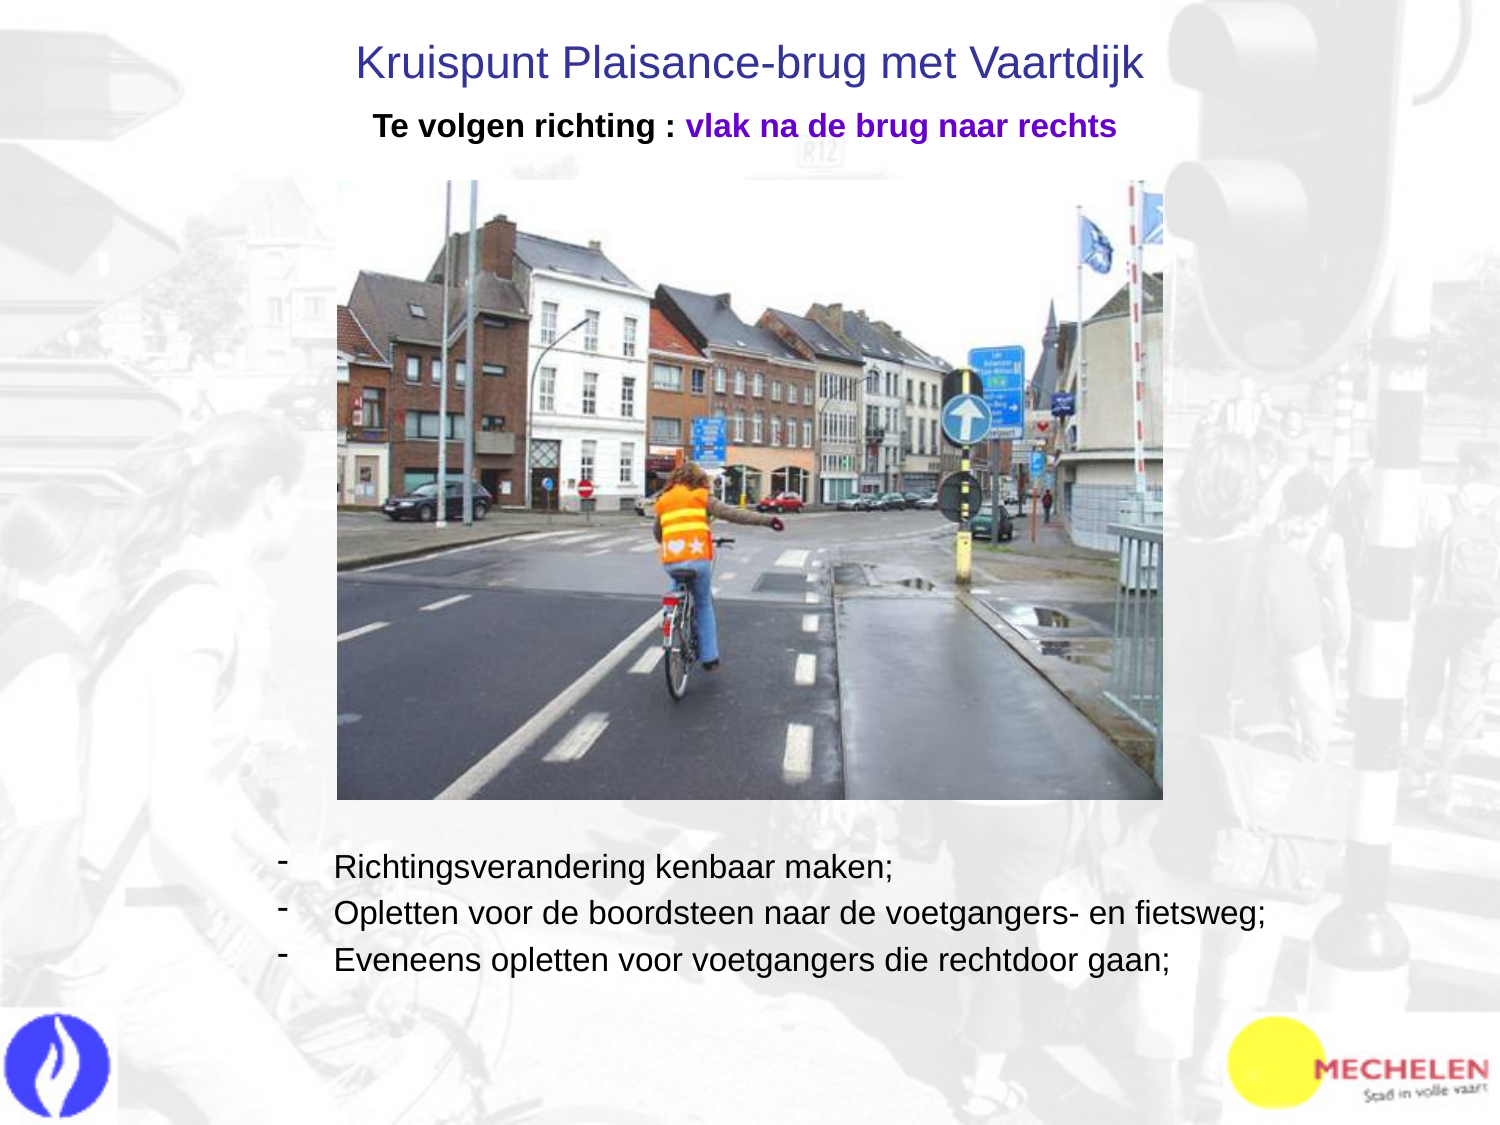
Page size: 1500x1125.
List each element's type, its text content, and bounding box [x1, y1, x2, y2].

picture [0, 0, 1500, 1125]
text_box Kruispunt Plaisance-brug met Vaartdijk Te volgen richting : vlak na de brug naar rechts [237, 24, 1263, 152]
text_box Richtingsverandering kenbaar maken; Opletten voor de boordsteen naar de voetgangers- en fietsweg; Eveneens opletten voor voetgangers die rechtdoor gaan; [262, 837, 1313, 1000]
